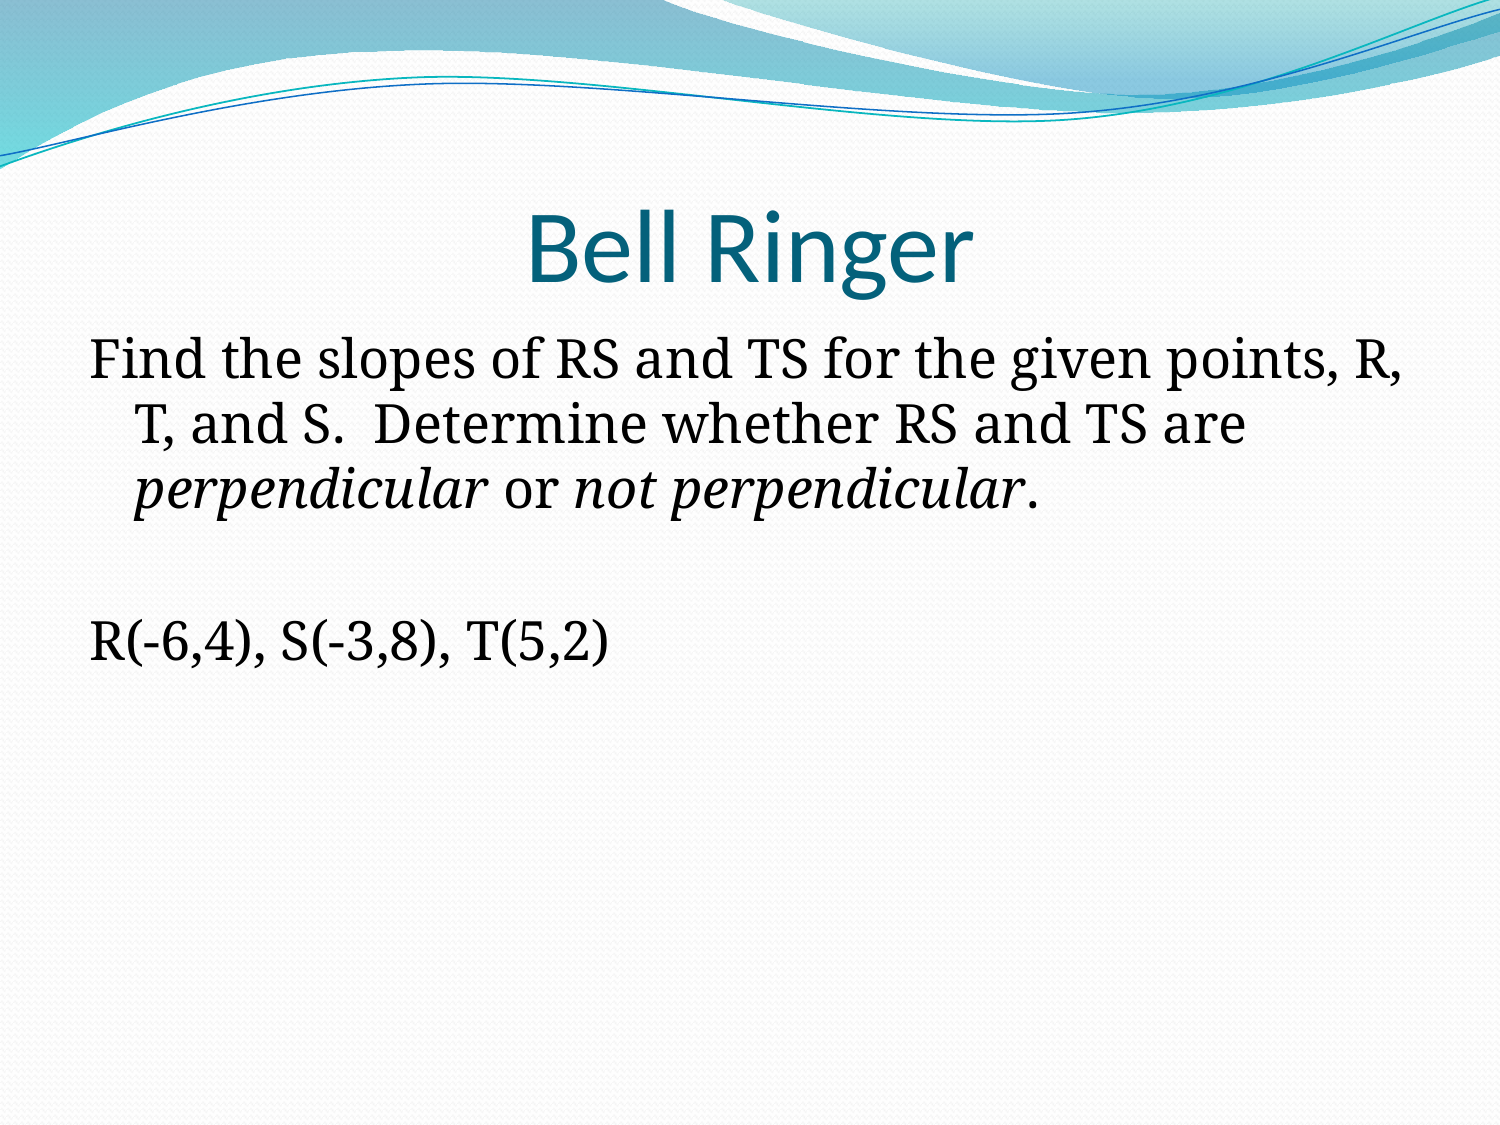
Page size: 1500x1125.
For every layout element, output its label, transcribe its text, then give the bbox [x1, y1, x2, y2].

list Find the slopes of RS and TS for the given points, R, T, and S. Determine whether RS and TS are perpendicular or not perpendicular. R(-6,4), S(-3,8), T(5,2) [75, 317, 1425, 1038]
title Bell Ringer [75, 115, 1425, 303]
